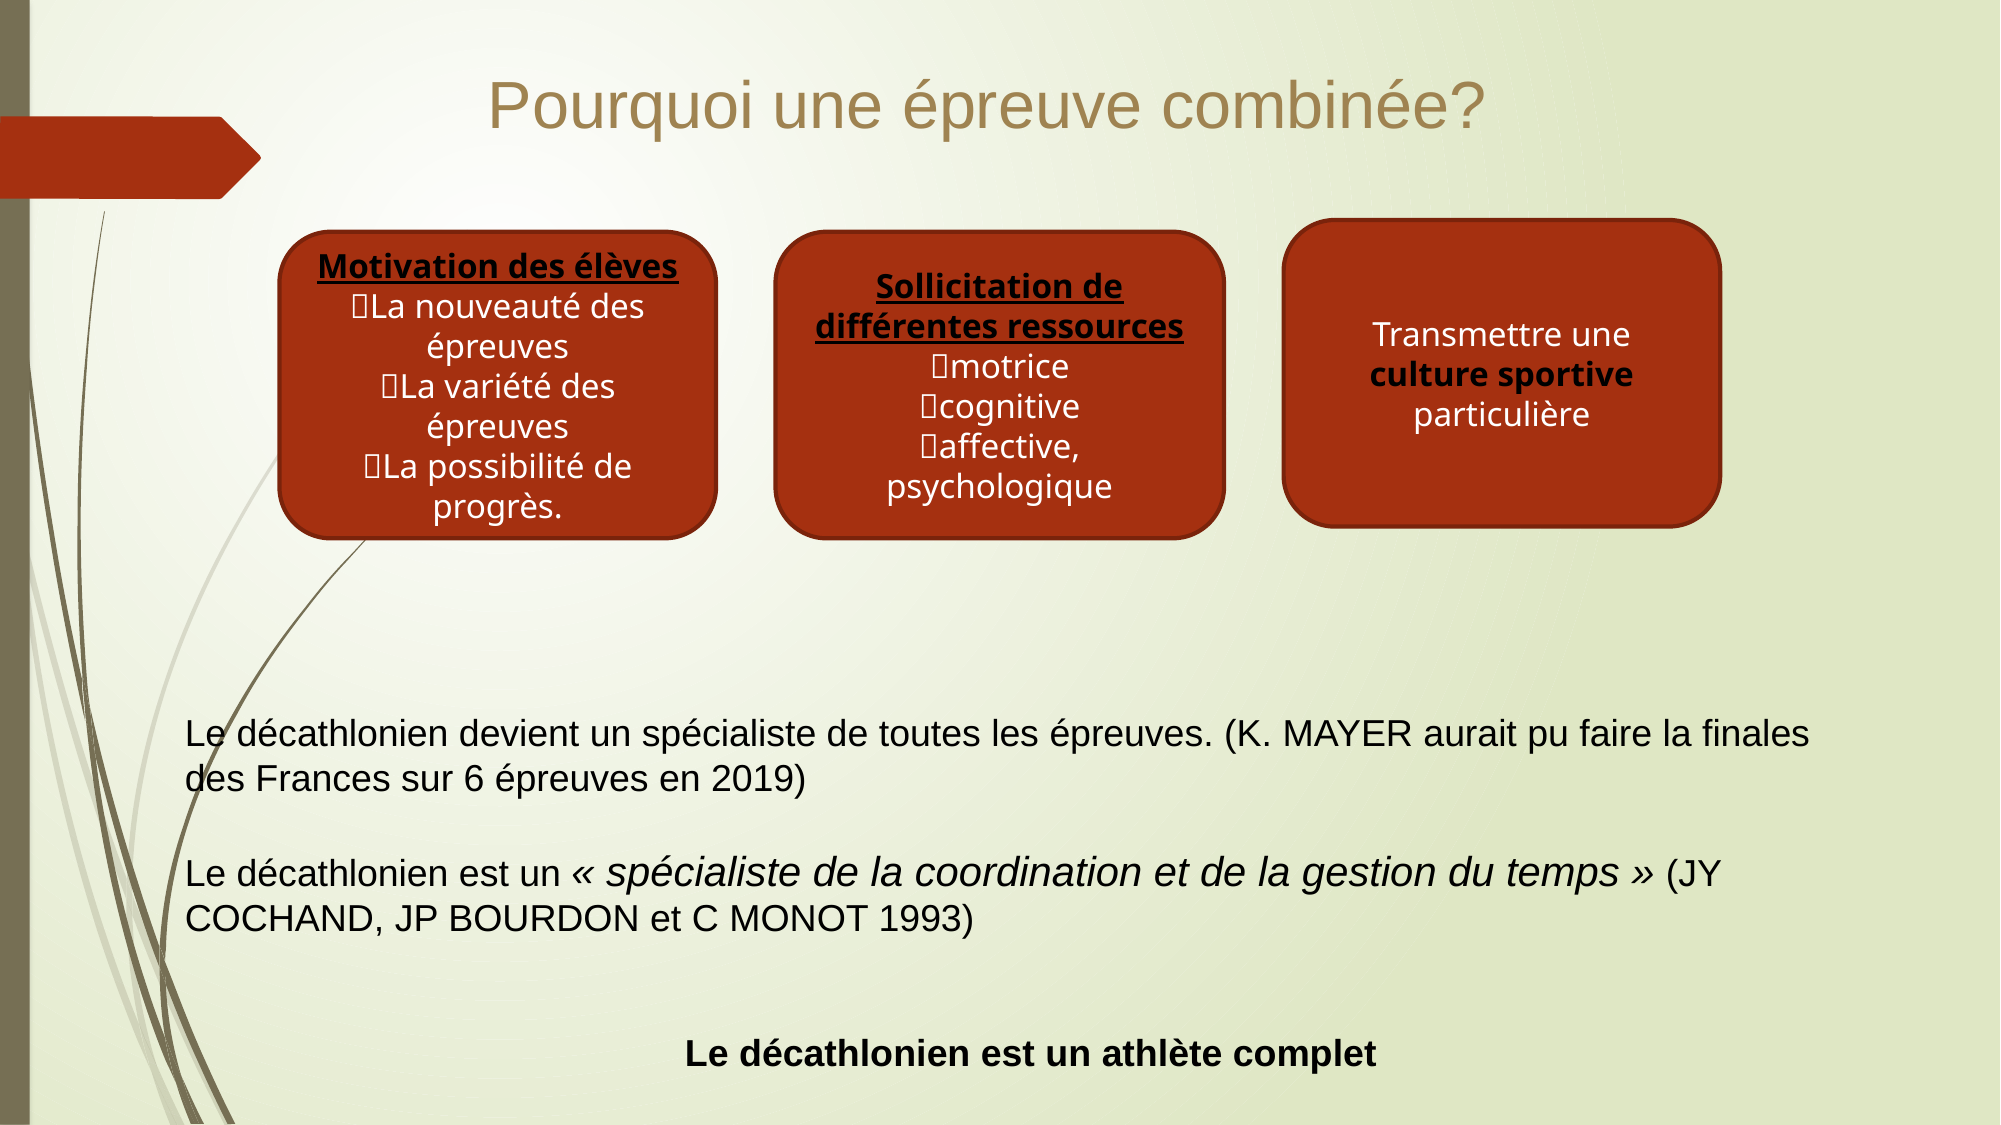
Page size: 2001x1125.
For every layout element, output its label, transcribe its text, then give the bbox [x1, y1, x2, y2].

text_box Motivation des élèves La nouveauté des épreuves La variété des épreuves La possibilité de progrès. [277, 229, 719, 541]
text_box Transmettre une culture sportive particulière [1281, 217, 1723, 529]
text_box Sollicitation de différentes ressources motrice cognitive affective, psychologique [773, 229, 1227, 541]
text_box Le décathlonien devient un spécialiste de toutes les épreuves. (K. MAYER aurait pu faire la finales des Frances sur 6 épreuves en 2019) Le décathlonien est un « spécialiste de la coordination et de la gestion du temps » (JY COCHAND, JP BOURDON et C MONOT 1993) Le décathlonien est un athlète complet [170, 657, 1893, 1082]
text_box Pourquoi une épreuve combinée? [473, 54, 1503, 150]
